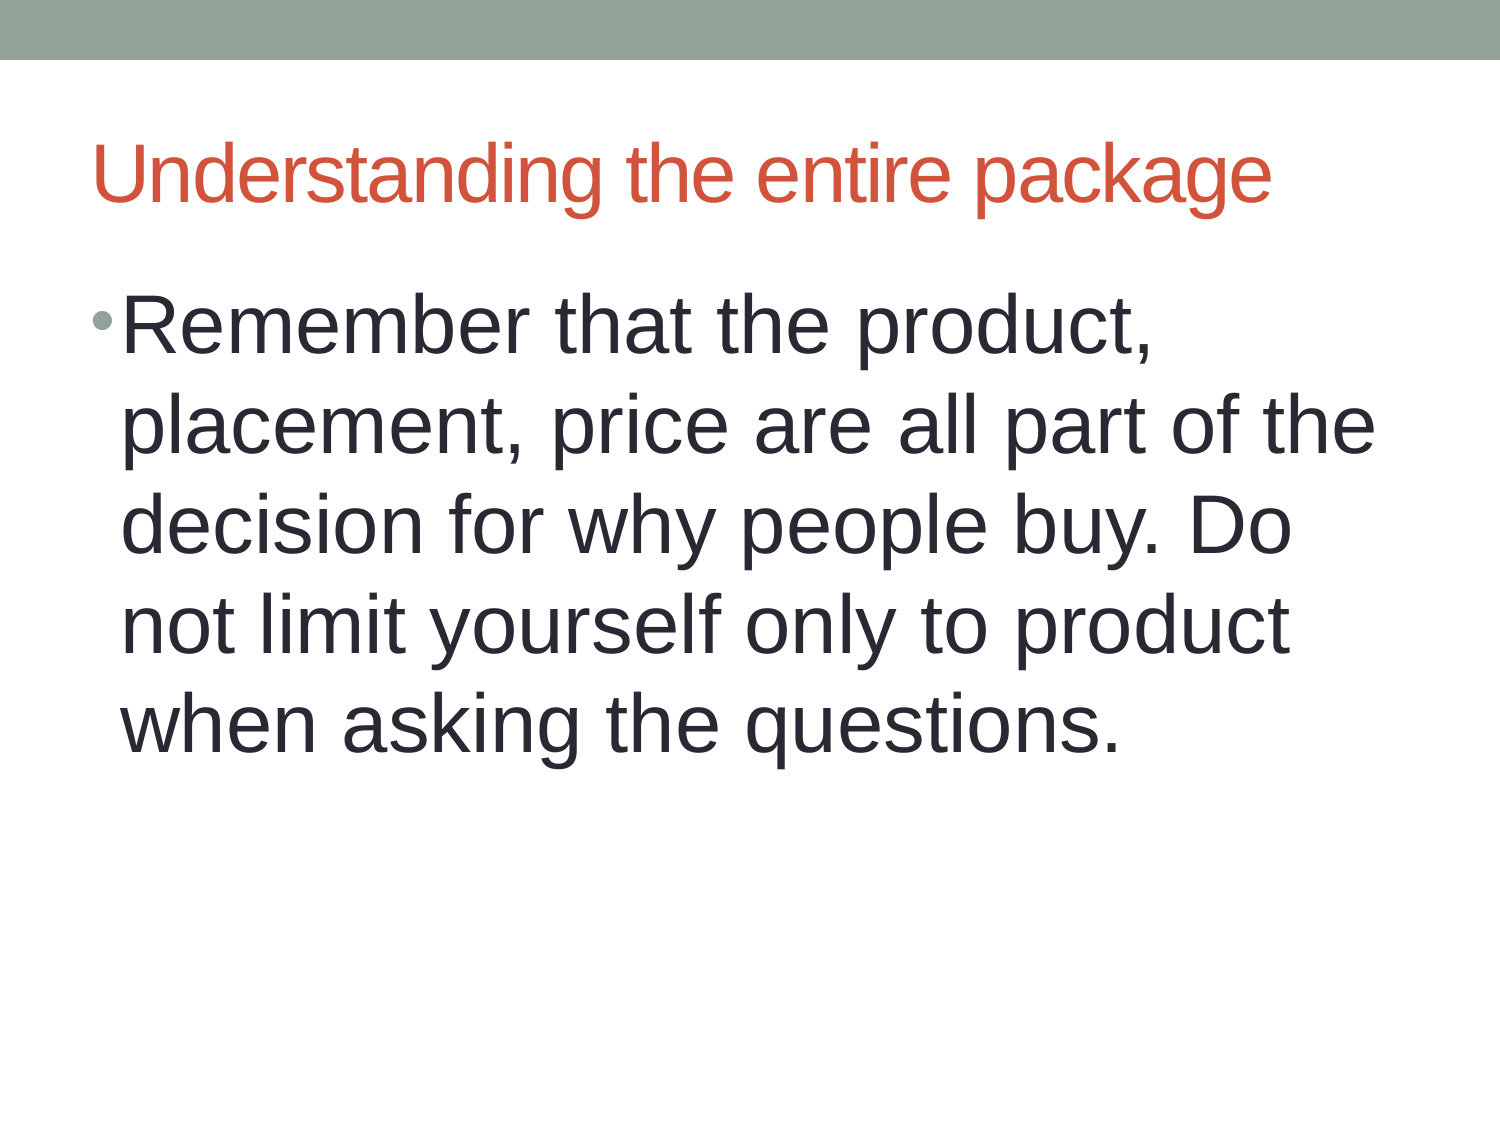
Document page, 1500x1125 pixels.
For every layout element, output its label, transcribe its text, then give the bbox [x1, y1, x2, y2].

title Understanding the entire package [75, 87, 1425, 250]
list Remember that the product, placement, price are all part of the decision for why people buy. Do not limit yourself only to product when asking the questions. [75, 262, 1425, 1063]
